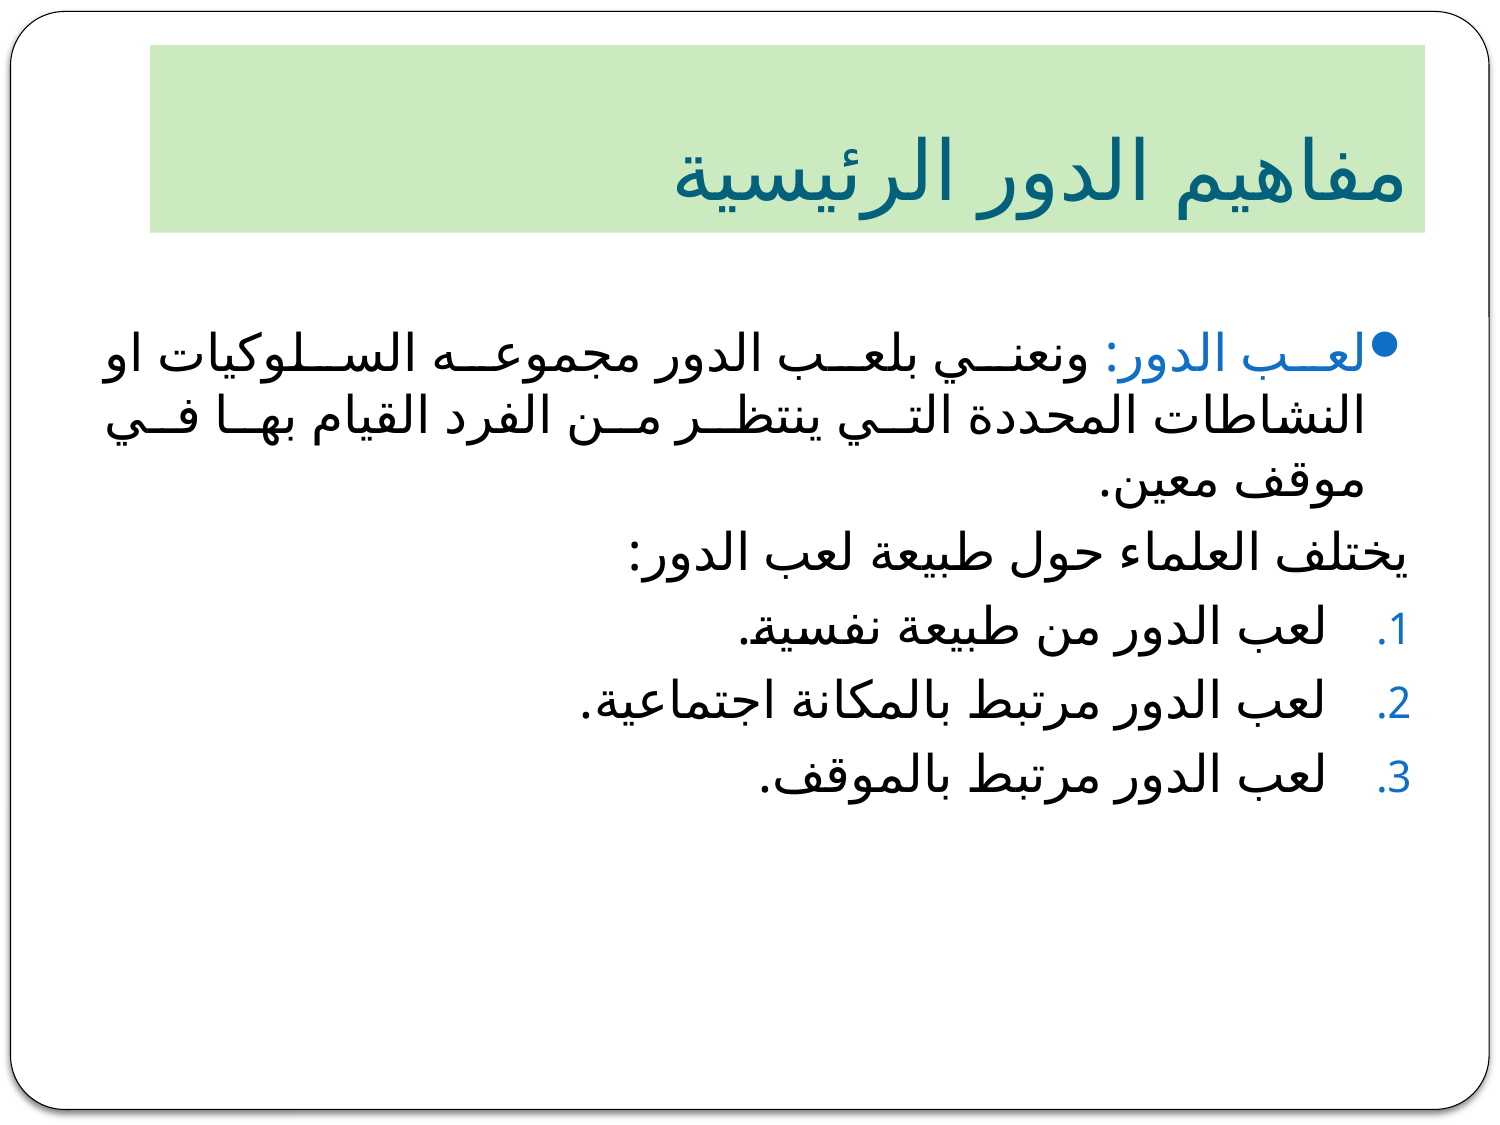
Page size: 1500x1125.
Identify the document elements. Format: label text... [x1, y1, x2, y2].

title مفاهيم الدور الرئيسية [150, 45, 1425, 233]
list لعب الدور: ونعني بلعب الدور مجموعه السلوكيات او النشاطات المحددة التي ينتظر من الفرد القيام بها في موقف معين. يختلف العلماء حول طبيعة لعب الدور: لعب الدور من طبيعة نفسية. لعب الدور مرتبط بالمكانة اجتماعية. لعب الدور مرتبط بالموقف. [90, 237, 1425, 1033]
